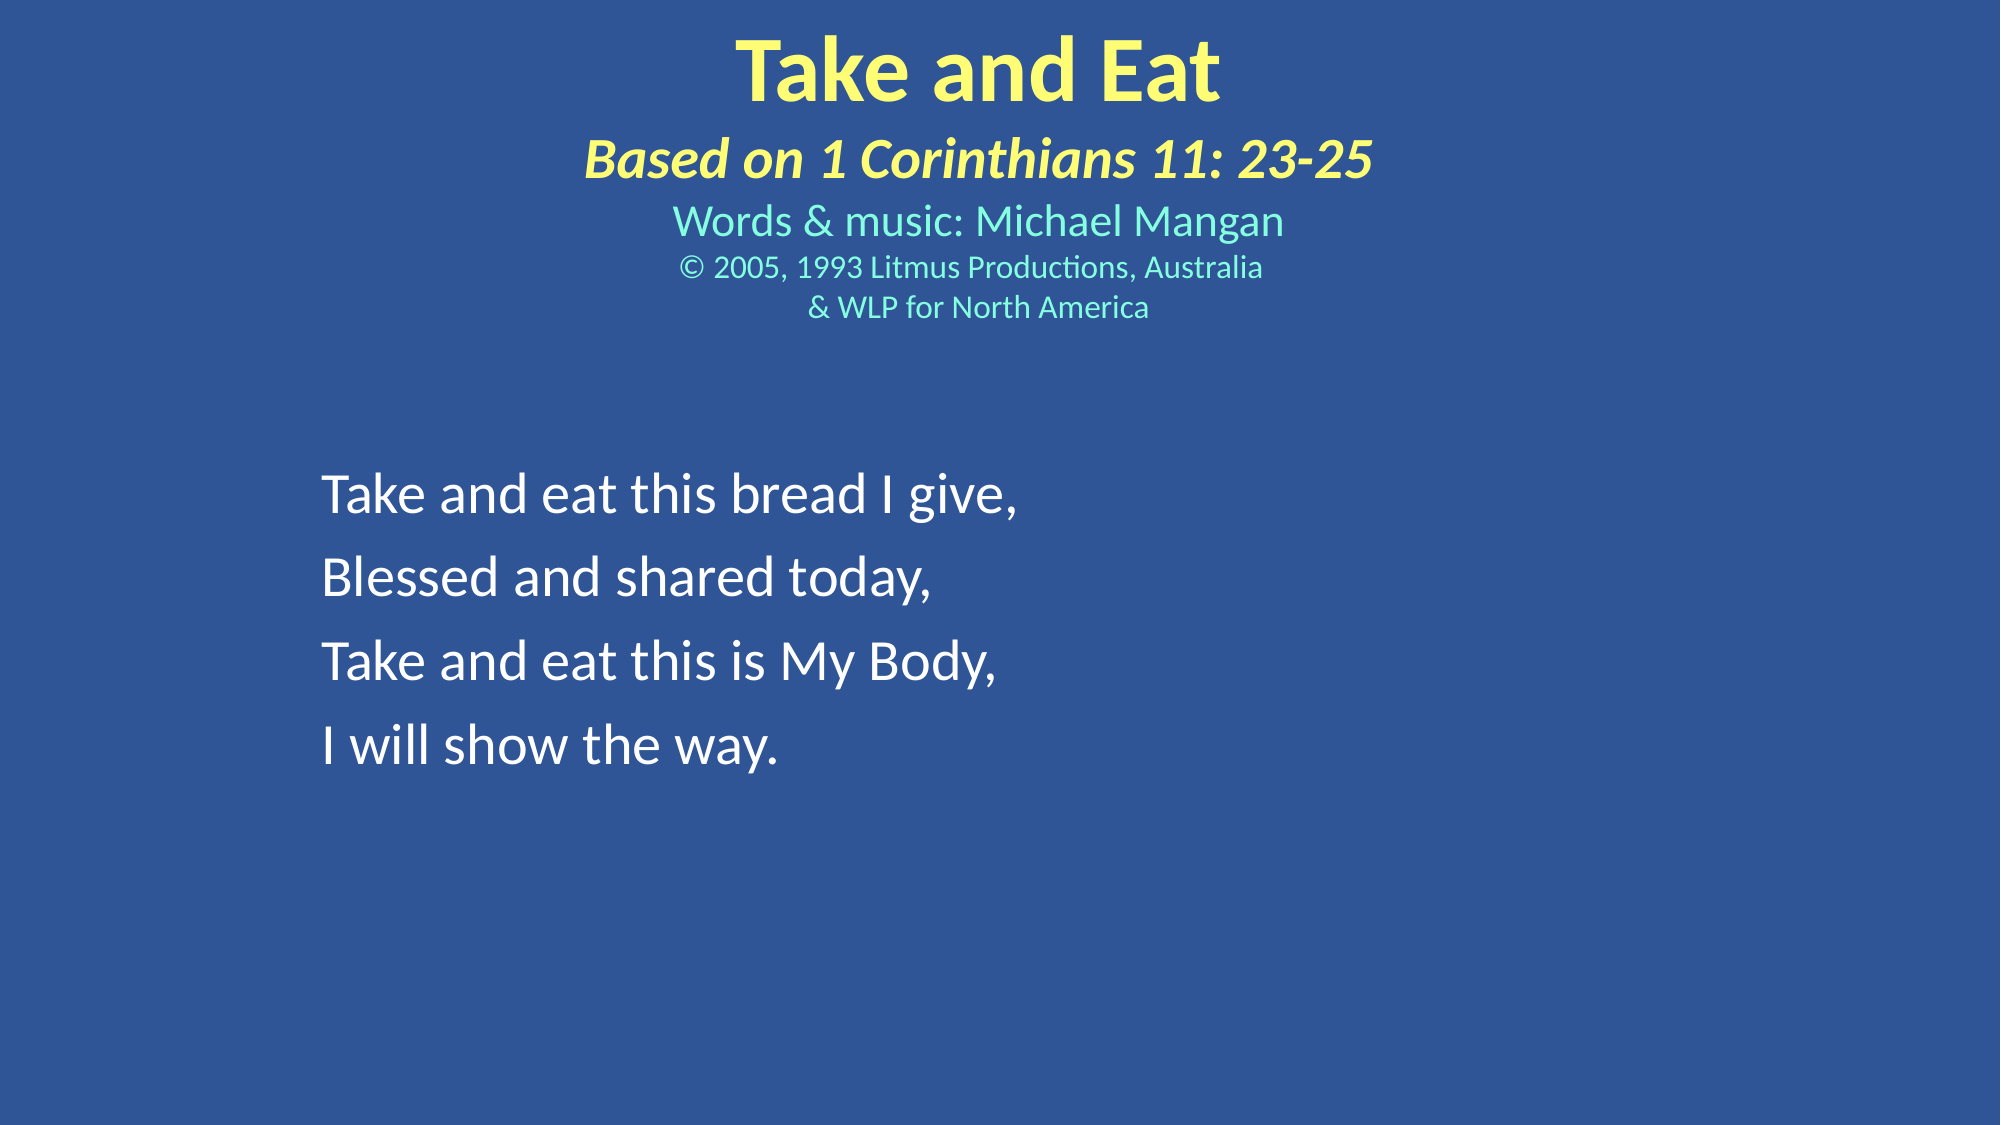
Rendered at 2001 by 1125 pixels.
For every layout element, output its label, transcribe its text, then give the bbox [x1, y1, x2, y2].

list Take and eat this bread I give, Blessed and shared today, Take and eat this is My Body, I will show the way. [306, 455, 1694, 810]
text_box Take and Eat Based on 1 Corinthians 11: 23-25 Words & music: Michael Mangan © 2005, 1993 Litmus Productions, Australia & WLP for North America [291, 7, 1667, 327]
